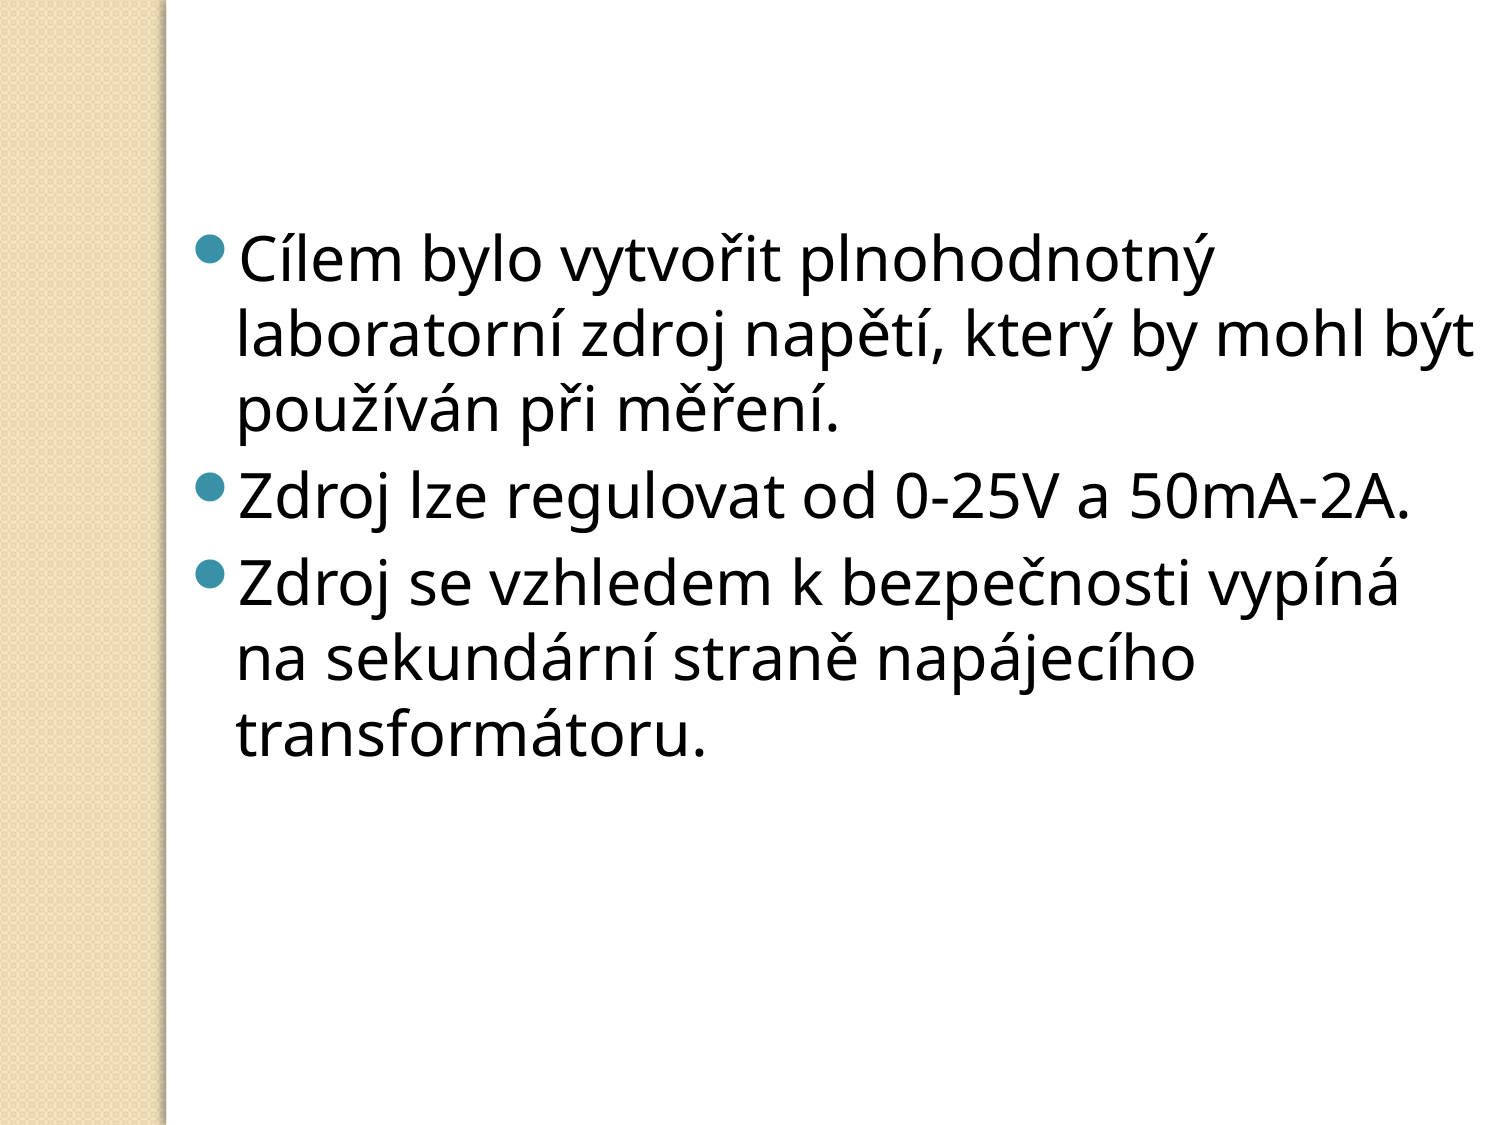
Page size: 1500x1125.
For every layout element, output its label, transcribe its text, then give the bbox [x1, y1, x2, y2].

list Cílem bylo vytvořit plnohodnotný laboratorní zdroj napětí, který by mohl být používán při měření. Zdroj lze regulovat od 0-25V a 50mA-2A. Zdroj se vzhledem k bezpečnosti vypíná na sekundární straně napájecího transformátoru. [164, 210, 1500, 786]
